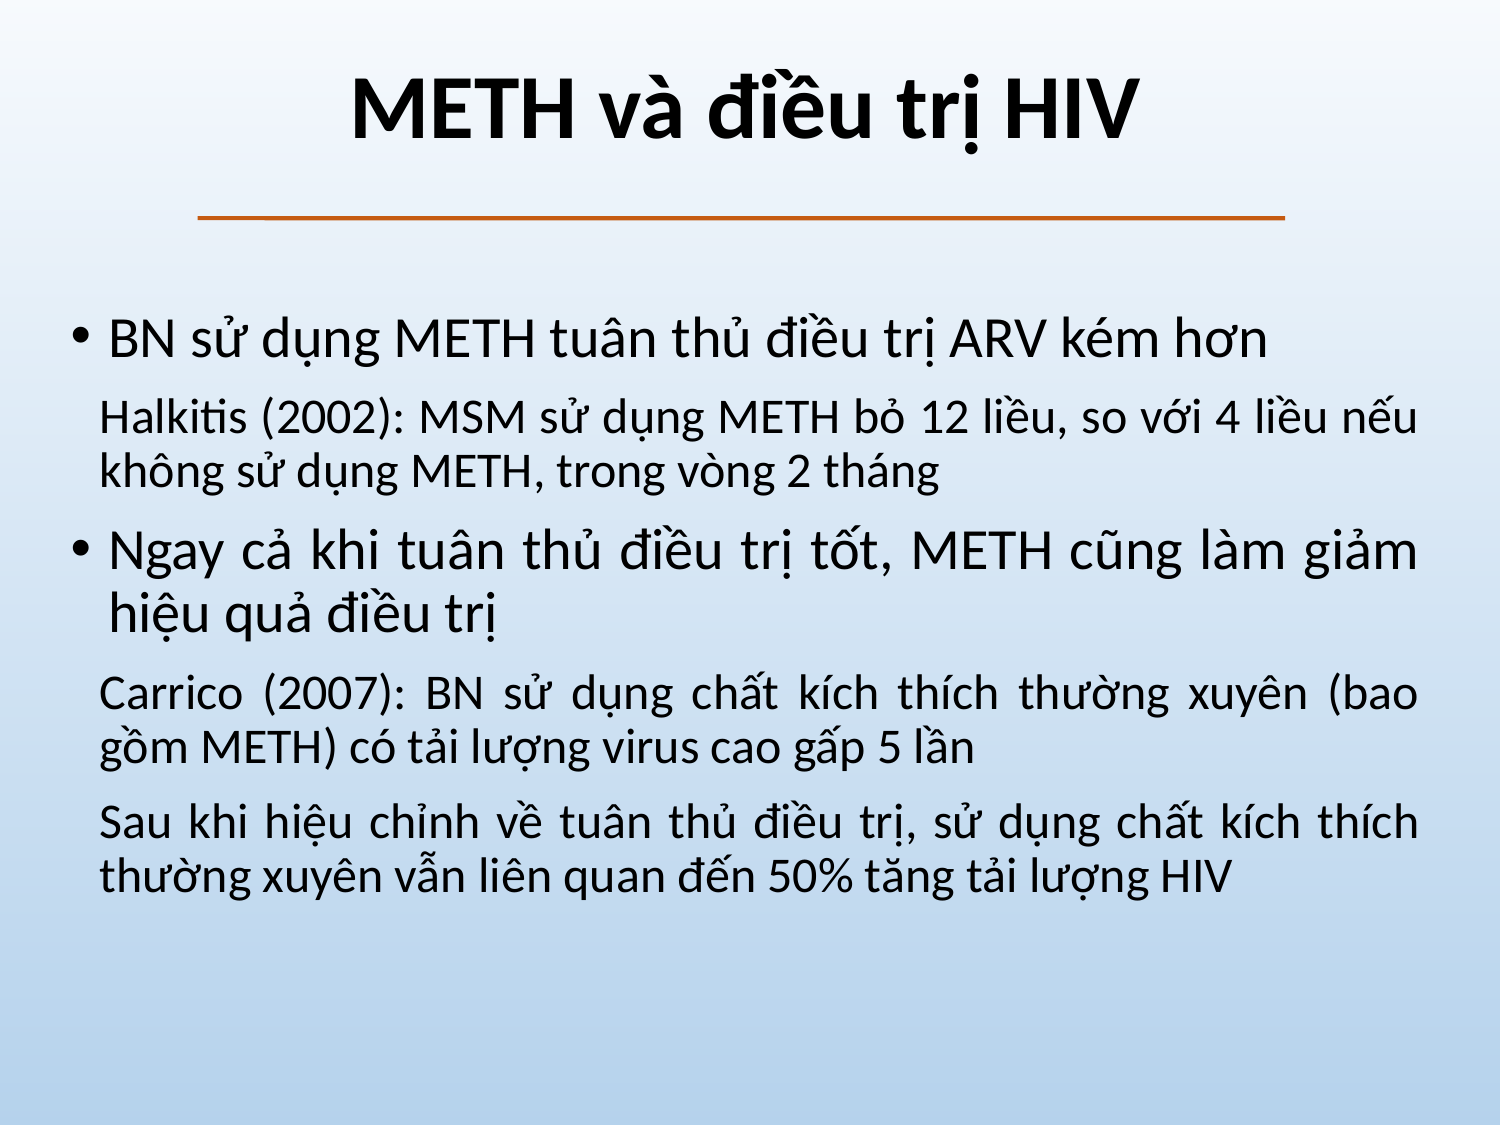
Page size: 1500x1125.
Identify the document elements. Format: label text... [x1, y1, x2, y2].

list BN sử dụng METH tuân thủ điều trị ARV kém hơn Halkitis (2002): MSM sử dụng METH bỏ 12 liều, so với 4 liều nếu không sử dụng METH, trong vòng 2 tháng Ngay cả khi tuân thủ điều trị tốt, METH cũng làm giảm hiệu quả điều trị Carrico (2007): BN sử dụng chất kích thích thường xuyên (bao gồm METH) có tải lượng virus cao gấp 5 lần Sau khi hiệu chỉnh về tuân thủ điều trị, sử dụng chất kích thích thường xuyên vẫn liên quan đến 50% tăng tải lượng HIV [55, 299, 1436, 1014]
title METH và điều trị HIV [55, 0, 1436, 219]
